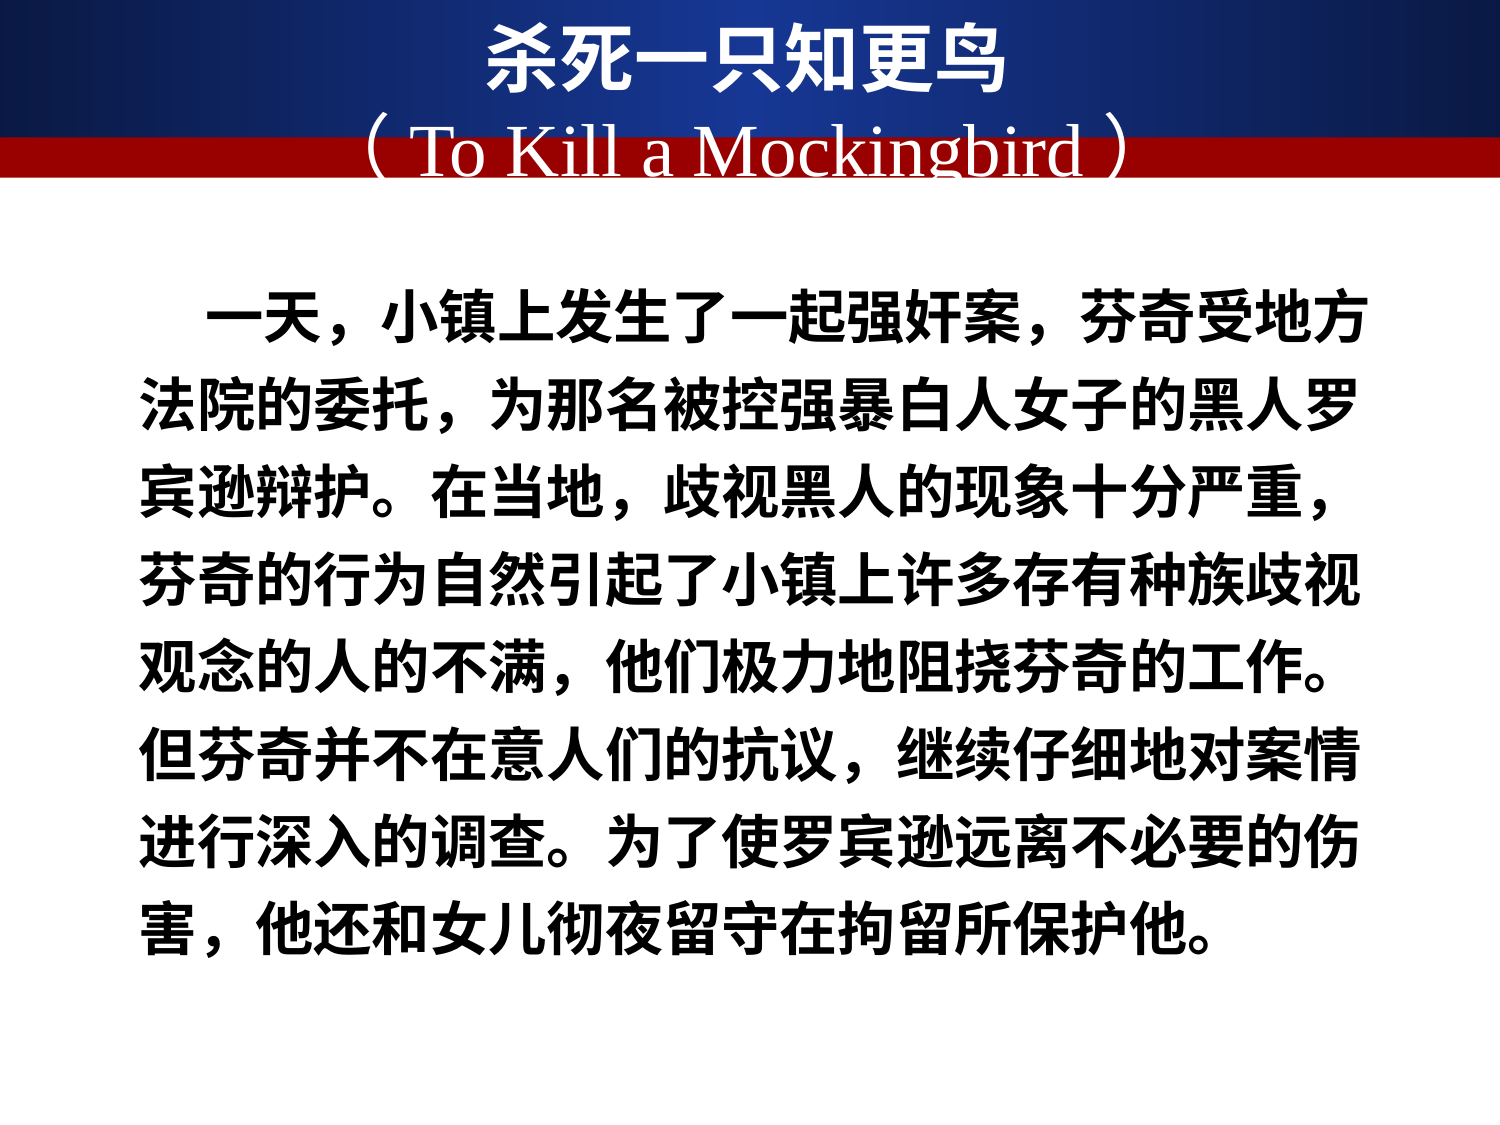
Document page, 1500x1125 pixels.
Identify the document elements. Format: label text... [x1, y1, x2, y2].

list 一天，小镇上发生了一起强奸案，芬奇受地方法院的委托，为那名被控强暴白人女子的黑人罗宾逊辩护。在当地，歧视黑人的现象十分严重，芬奇的行为自然引起了小镇上许多存有种族歧视观念的人的不满，他们极力地阻挠芬奇的工作。但芬奇并不在意人们的抗议，继续仔细地对案情进行深入的调查。为了使罗宾逊远离不必要的伤害，他还和女儿彻夜留守在拘留所保护他。 [123, 255, 1388, 988]
title 杀死一只知更鸟 （To Kill a Mockingbird） [53, 19, 1441, 185]
